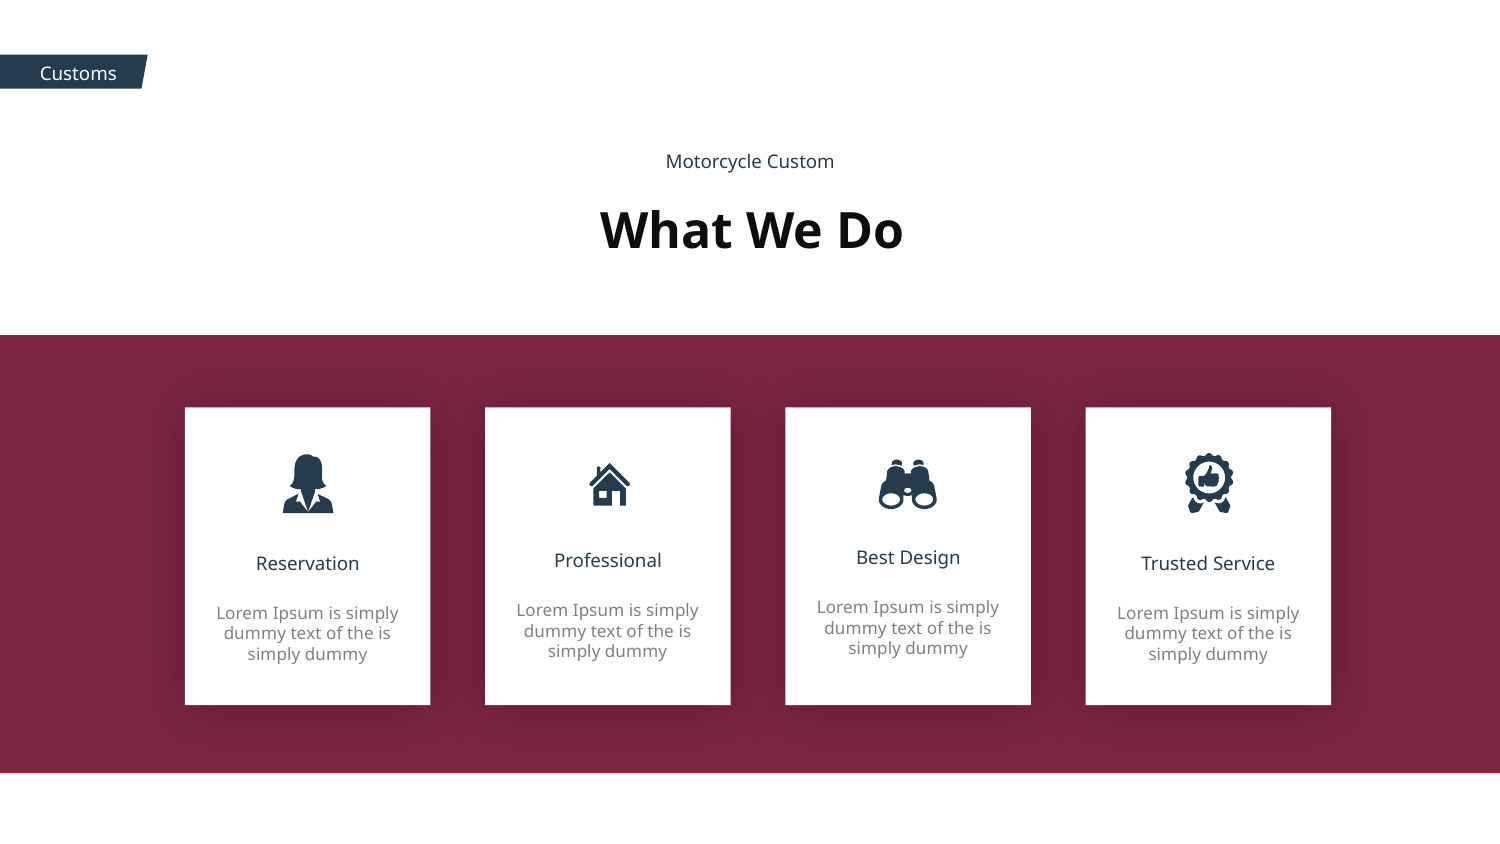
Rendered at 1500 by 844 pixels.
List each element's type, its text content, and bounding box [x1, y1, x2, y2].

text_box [0, 54, 264, 93]
picture [0, 335, 1500, 773]
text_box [282, 454, 334, 514]
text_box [1185, 453, 1234, 513]
text_box What We Do [223, 190, 1281, 266]
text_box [589, 463, 630, 506]
text_box Motorcycle Custom [560, 141, 940, 180]
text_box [878, 459, 937, 510]
